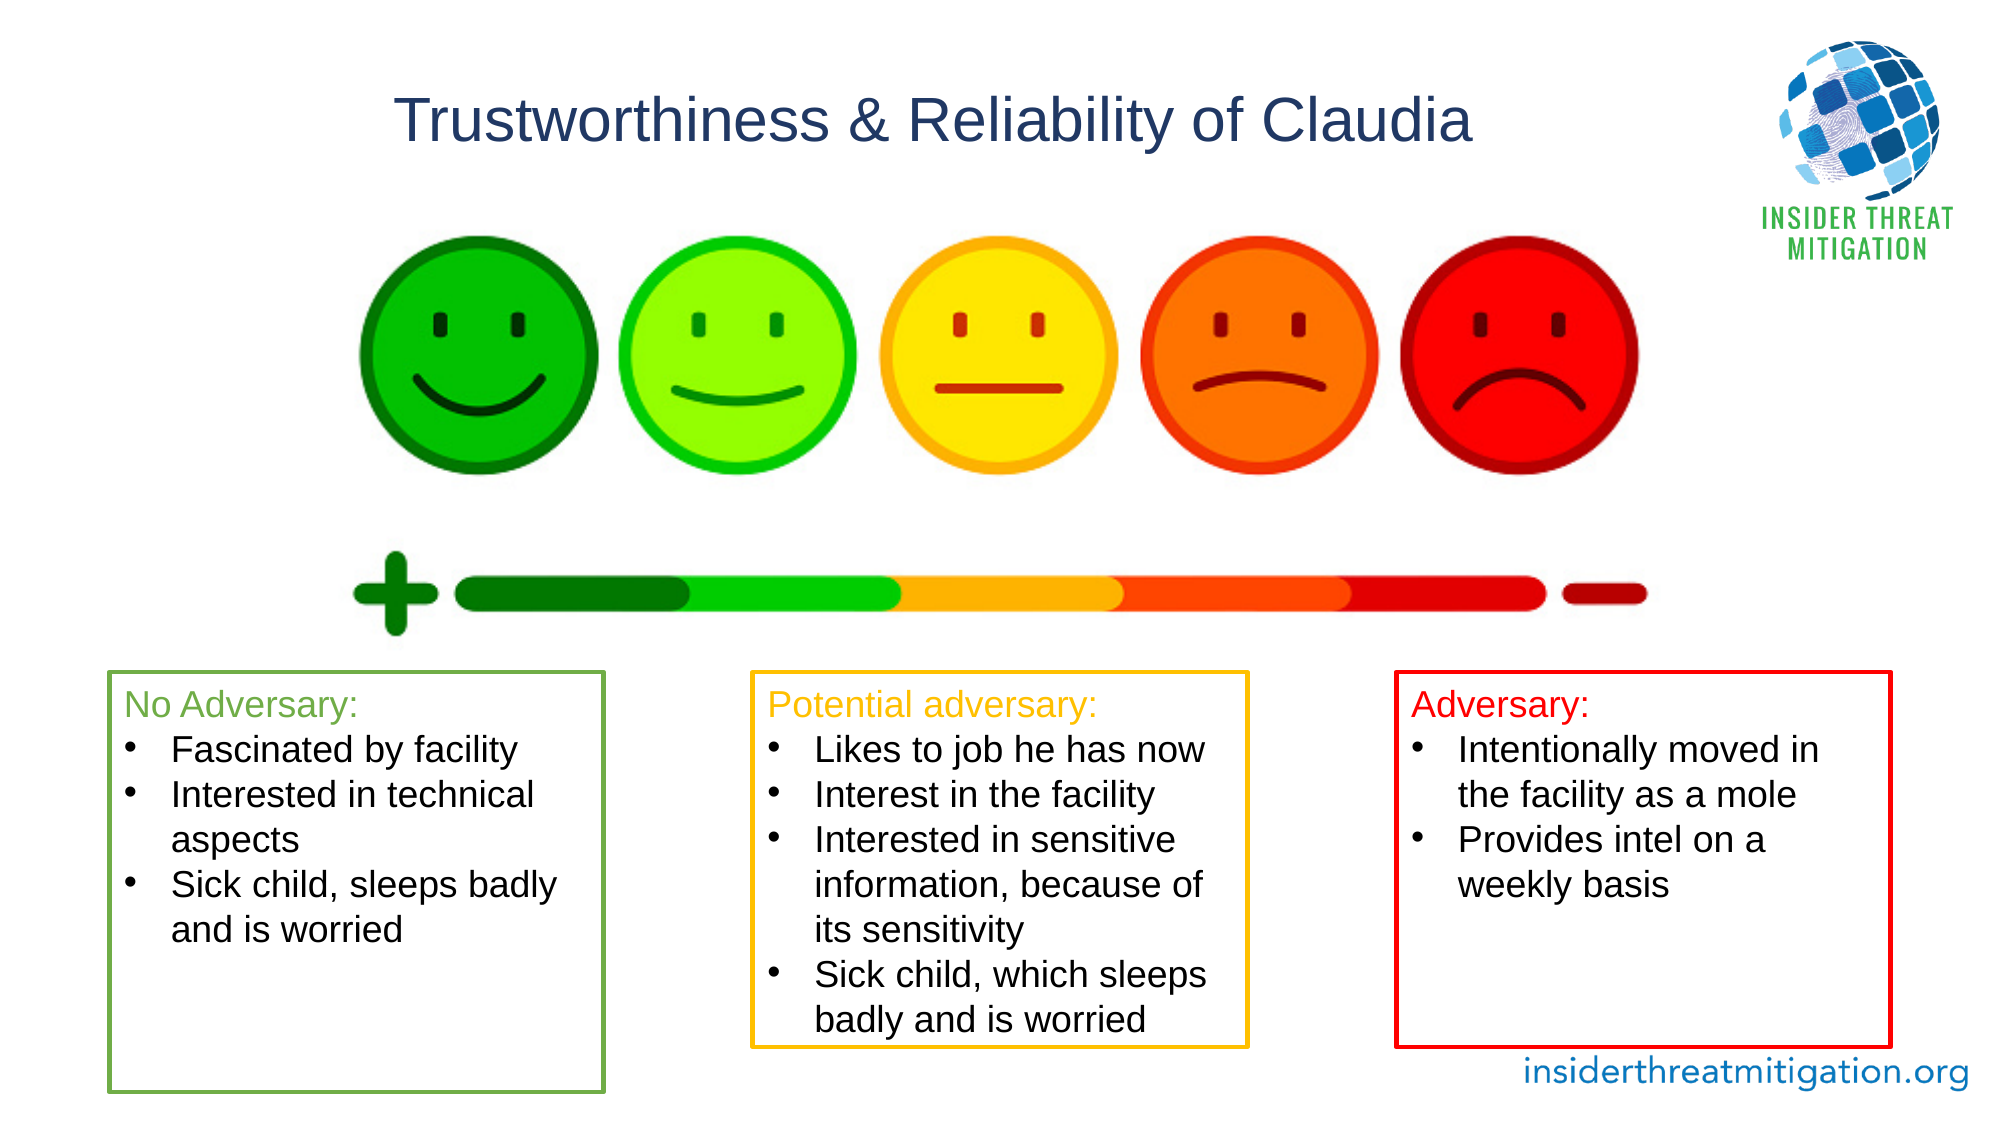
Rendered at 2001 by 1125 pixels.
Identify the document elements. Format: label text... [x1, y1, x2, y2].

picture [1758, 20, 1968, 281]
text_box Adversary: Intentionally moved in the facility as a mole Provides intel on a weekly basis [1396, 672, 1891, 1047]
picture [307, 182, 1693, 691]
picture [1478, 994, 2000, 1125]
text_box No Adversary: Fascinated by facility Interested in technical aspects Sick child, sleeps badly and is worried [109, 672, 604, 1092]
text_box Potential adversary: Likes to job he has now Interest in the facility Interested in sensitive information, because of its sensitivity Sick child, which sleeps badly and is worried [752, 691, 1248, 1047]
title Trustworthiness & Reliability of Claudia [137, 59, 1748, 183]
